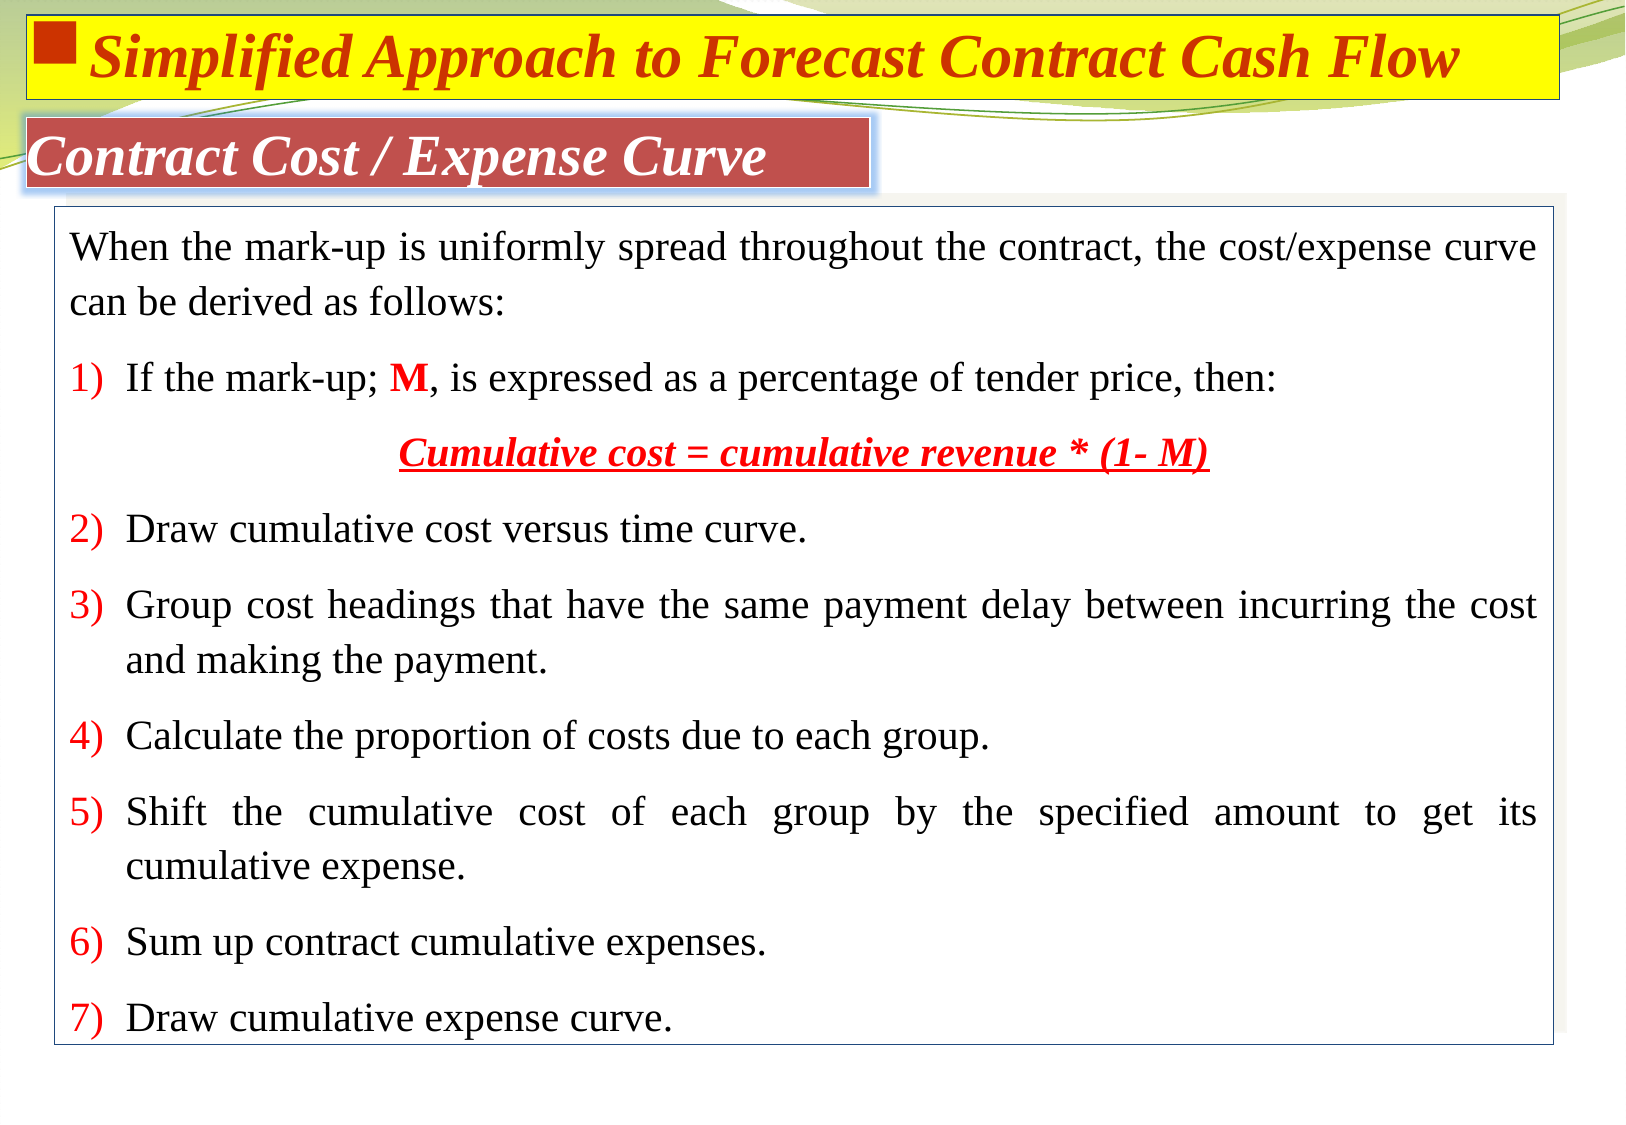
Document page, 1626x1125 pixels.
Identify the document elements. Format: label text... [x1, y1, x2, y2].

text_box When the mark-up is uniformly spread throughout the contract, the cost/expense curve can be derived as follows: If the mark-up; M, is expressed as a percentage of tender price, then: Cumulative cost = cumulative revenue * (1- M) Draw cumulative cost versus time curve. Group cost headings that have the same payment delay between incurring the cost and making the payment. Calculate the proportion of costs due to each group. Shift the cumulative cost of each group by the specified amount to get its cumulative expense. Sum up contract cumulative expenses. Draw cumulative expense curve. [54, 206, 1554, 1045]
text_box Simplified Approach to Forecast Contract Cash Flow [26, 14, 1560, 100]
text_box Contract Cost / Expense Curve [26, 117, 871, 188]
